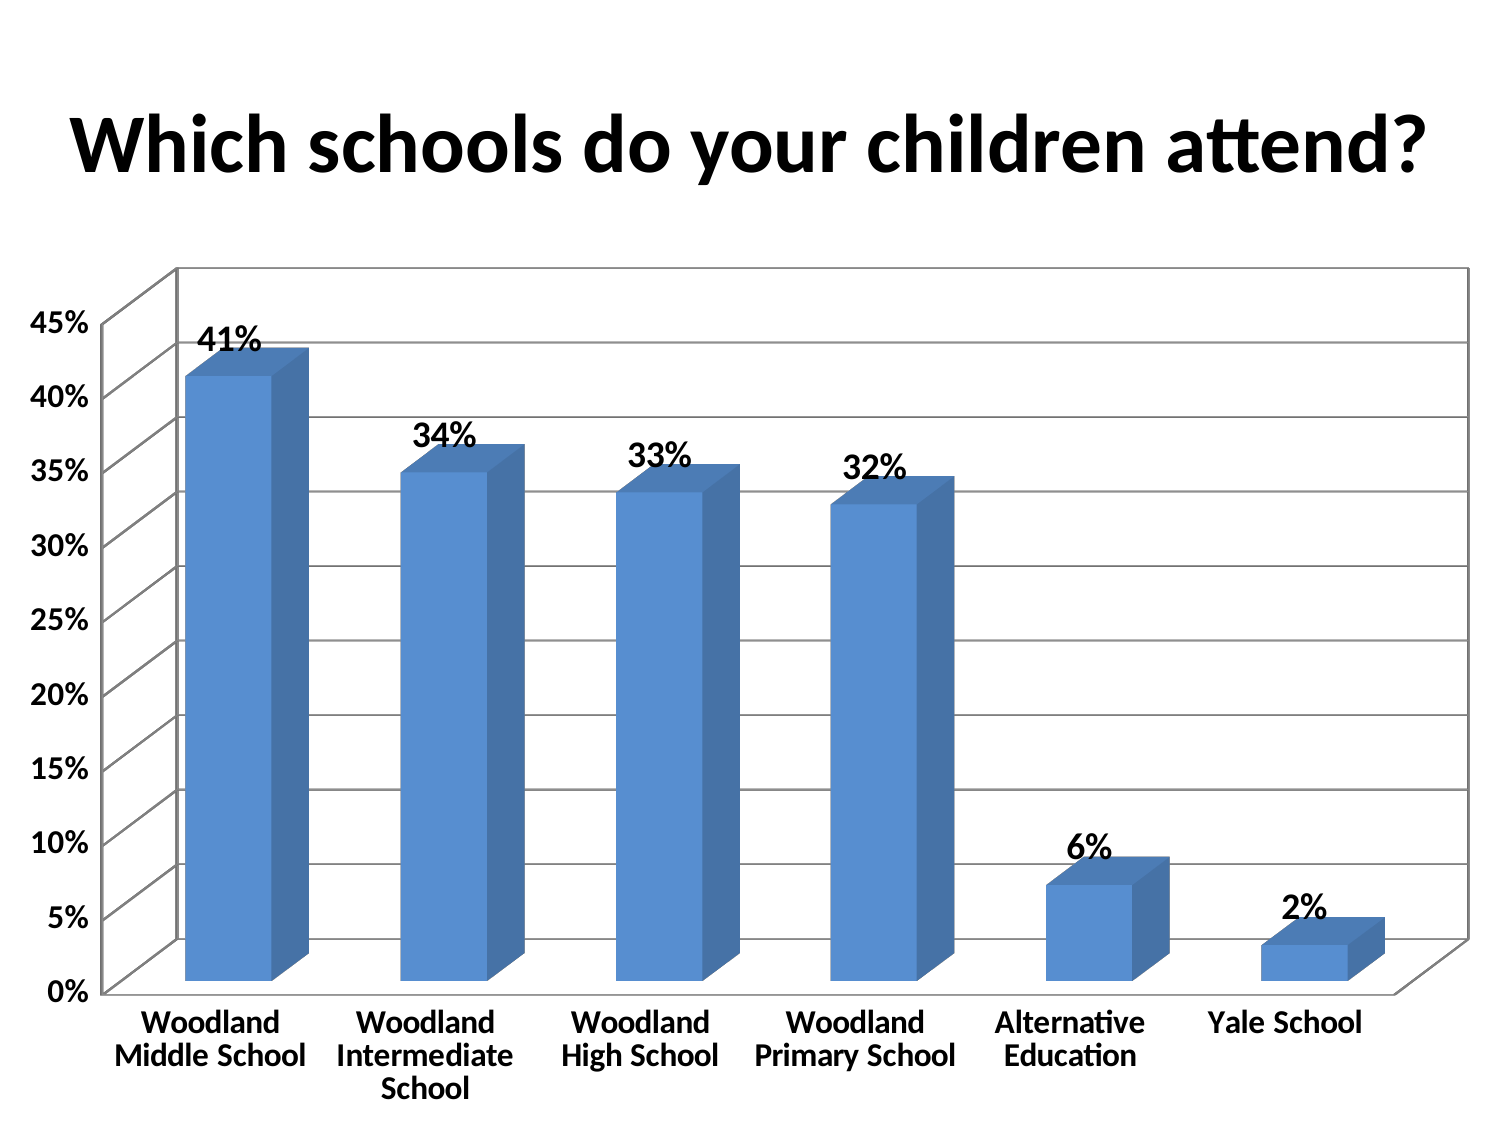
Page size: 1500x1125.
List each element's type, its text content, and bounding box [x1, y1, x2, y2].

chart [0, 249, 1500, 1125]
title Which schools do your children attend? [0, 45, 1500, 233]
